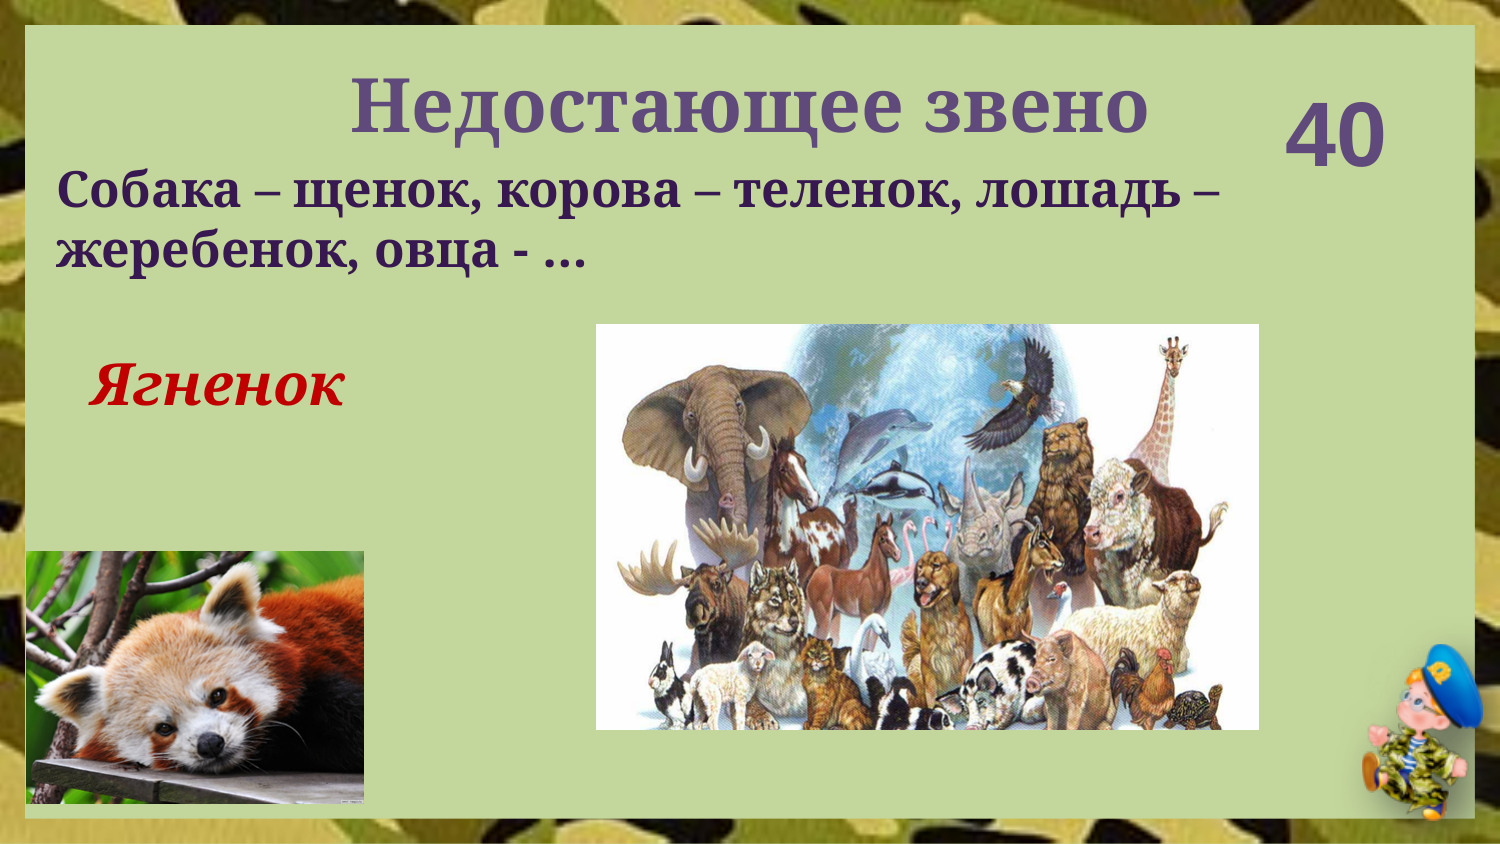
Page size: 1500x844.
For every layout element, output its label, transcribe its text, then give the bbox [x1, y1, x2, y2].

text_box Собака – щенок, корова – теленок, лошадь – жеребенок, овца - … [41, 150, 1341, 286]
text_box 40 [1266, 67, 1407, 193]
text_box Ягненок [76, 339, 467, 424]
text_box Недостающее звено [301, 49, 1200, 150]
picture [0, 0, 1500, 844]
